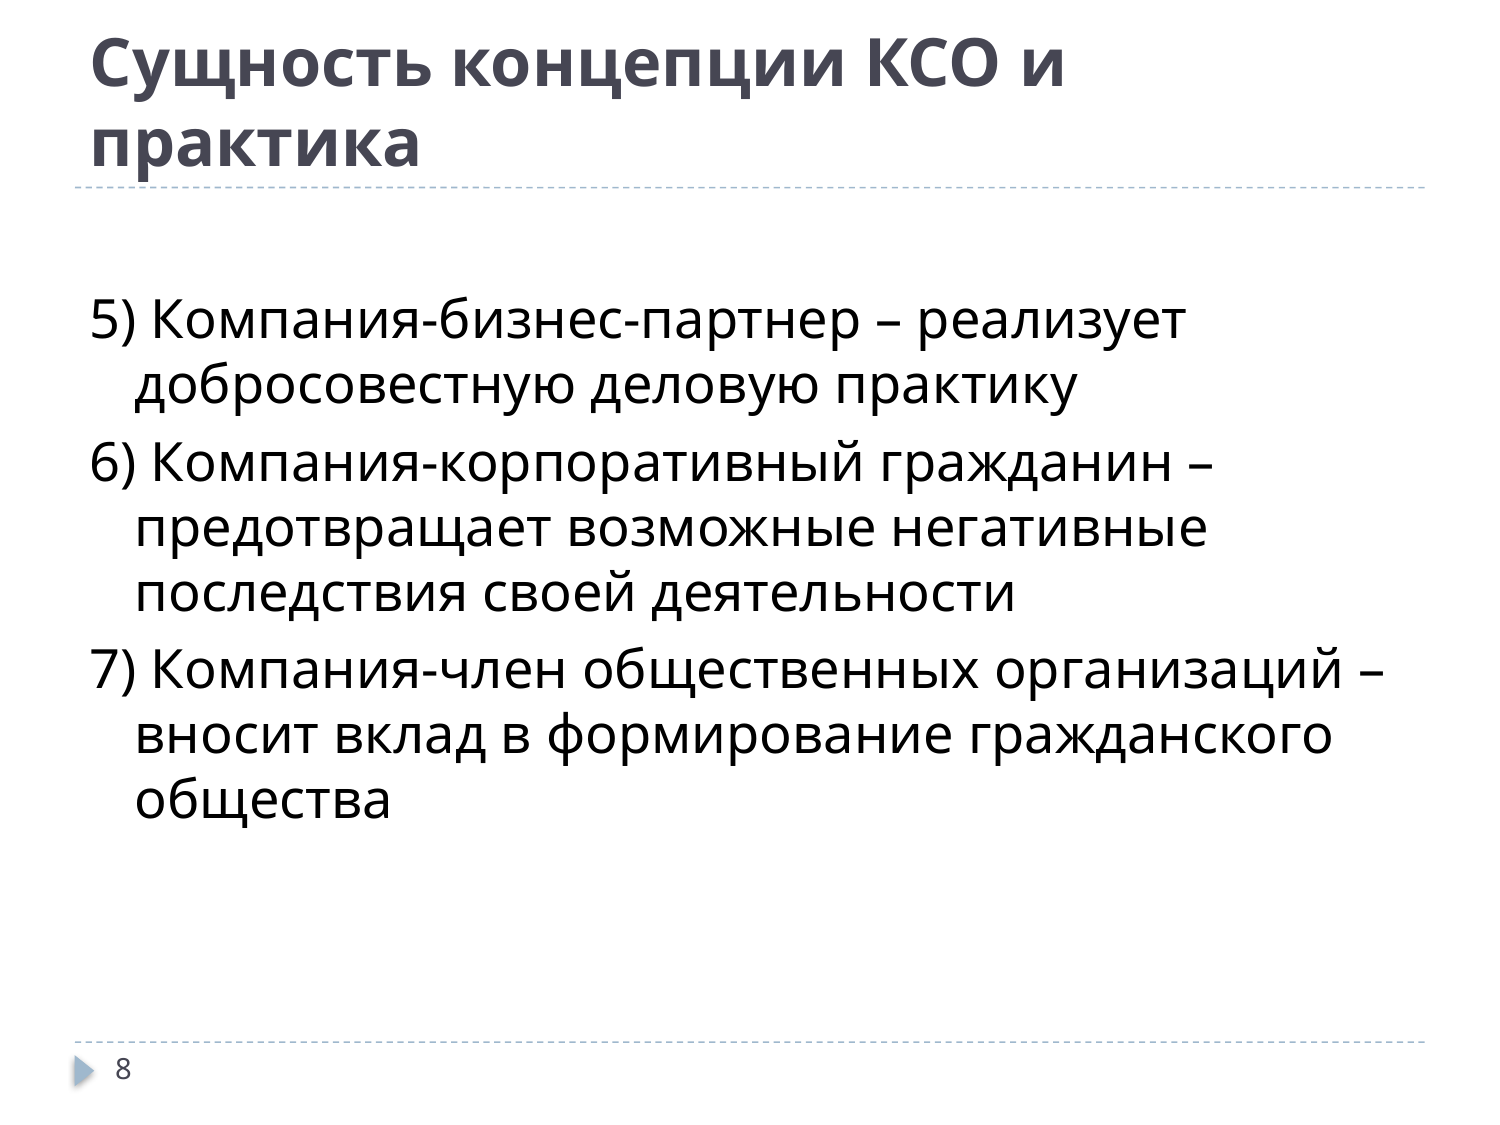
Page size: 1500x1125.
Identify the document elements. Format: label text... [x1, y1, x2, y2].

list 5) Компания-бизнес-партнер – реализует добросовестную деловую практику 6) Компания-корпоративный гражданин – предотвращает возможные негативные последствия своей деятельности 7) Компания-член общественных организаций – вносит вклад в формирование гражданского общества [75, 200, 1425, 1010]
title Сущность концепции КСО и практика [75, 24, 1425, 188]
slide_number 8 [100, 1042, 426, 1103]
